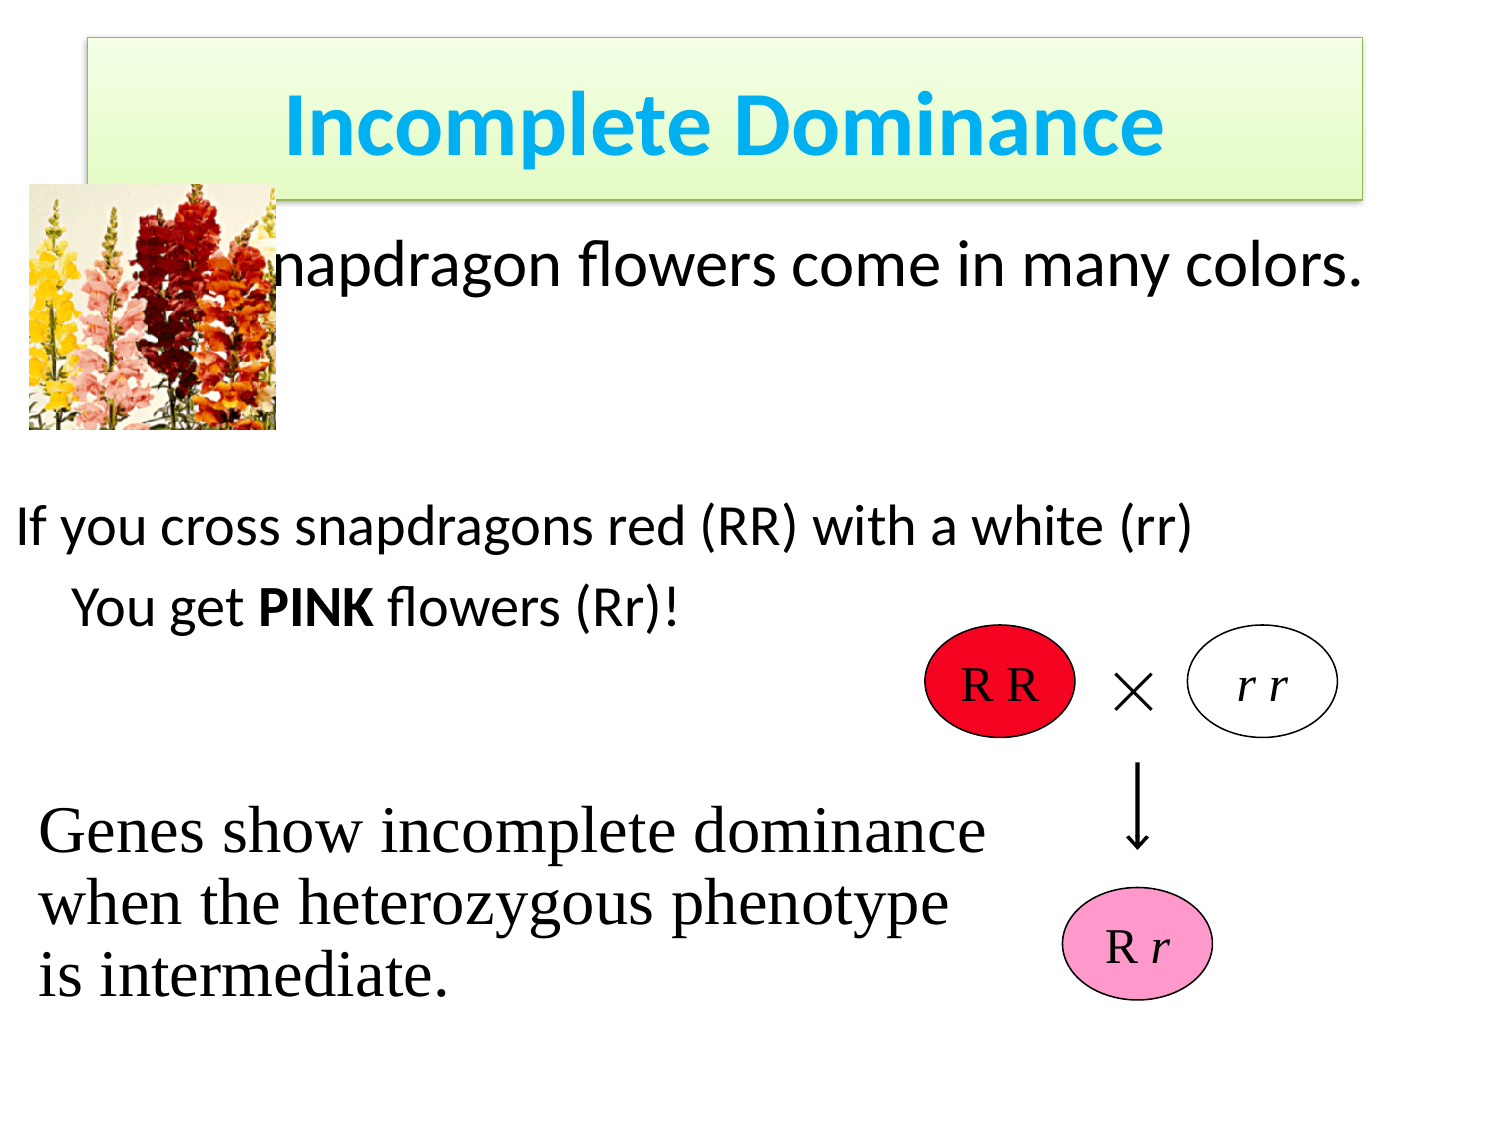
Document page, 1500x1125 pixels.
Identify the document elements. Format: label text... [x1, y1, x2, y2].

picture [29, 184, 276, 430]
text_box r r [1187, 624, 1338, 738]
text_box R r [1062, 887, 1213, 1000]
text_box R R [924, 624, 1075, 738]
text_box  [1092, 637, 1175, 733]
list Snapdragon flowers come in many colors. If you cross snapdragons red (RR) with a white (rr) You get PINK flowers (Rr)! [0, 212, 1483, 788]
text_box Genes show incomplete dominance when the heterozygous phenotype is intermediate. [23, 787, 1020, 1078]
title Incomplete Dominance [87, 37, 1363, 201]
text_box [1126, 762, 1149, 850]
